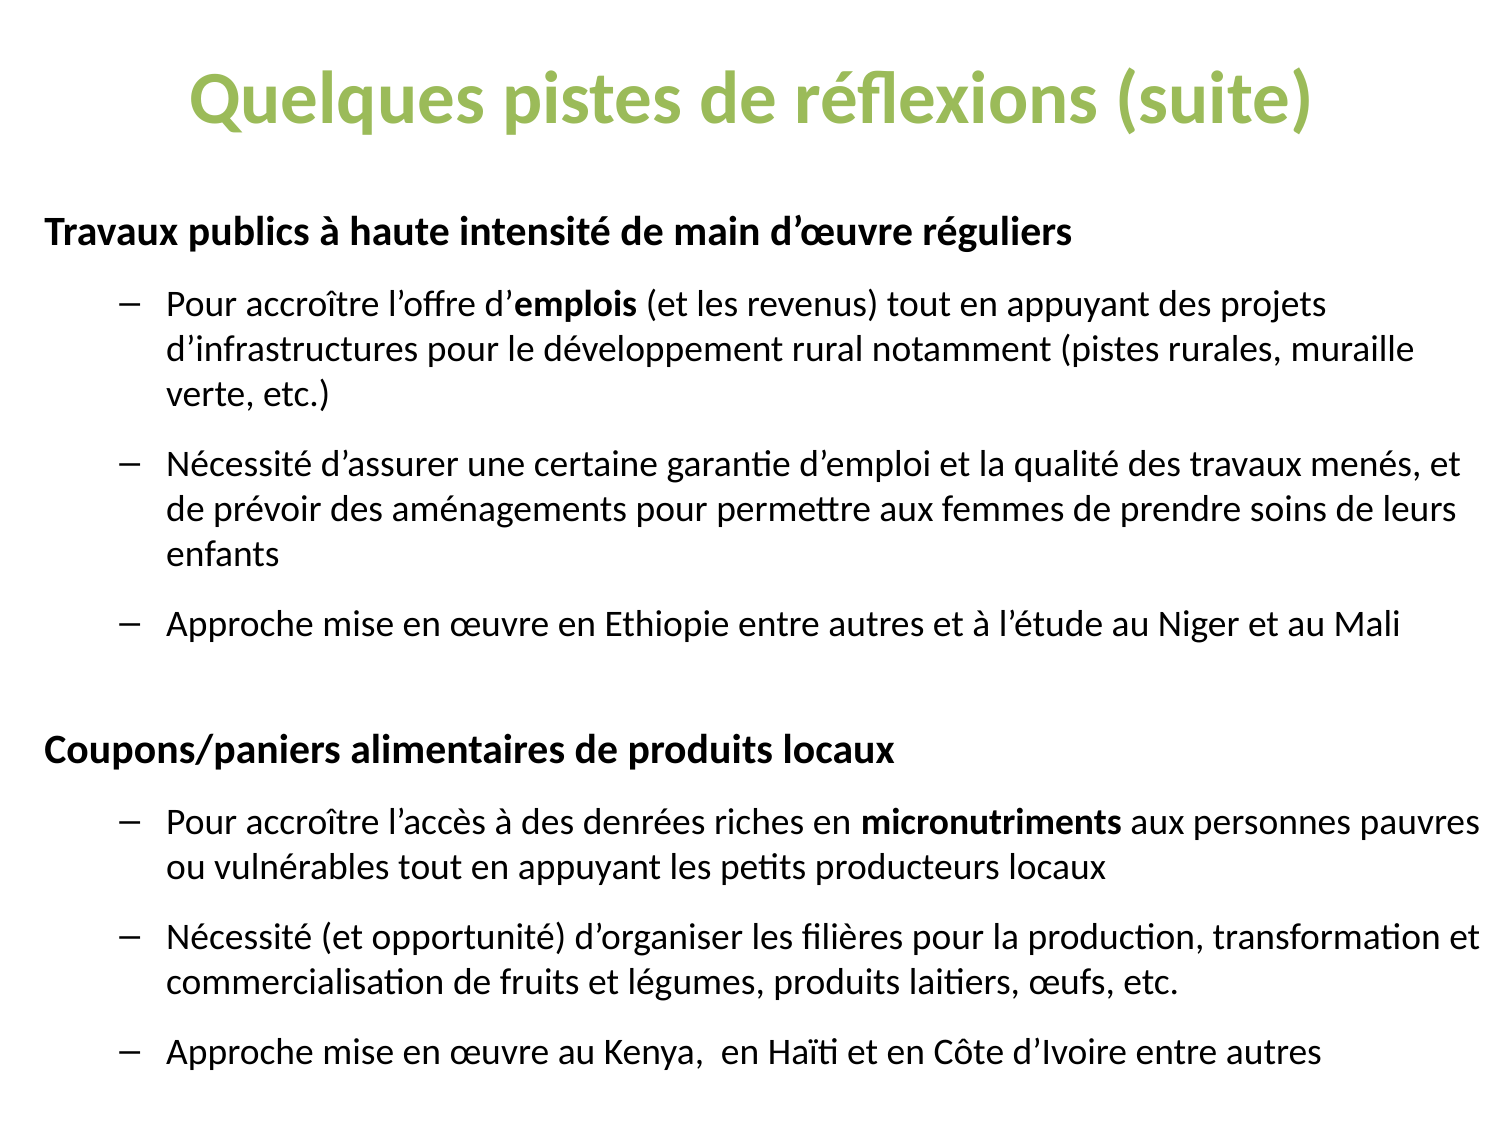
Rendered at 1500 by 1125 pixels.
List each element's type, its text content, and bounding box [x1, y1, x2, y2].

title Quelques pistes de réflexions (suite) [76, 0, 1428, 188]
list Travaux publics à haute intensité de main d’œuvre réguliers Pour accroître l’offre d’emplois (et les revenus) tout en appuyant des projets d’infrastructures pour le développement rural notamment (pistes rurales, muraille verte, etc.) Nécessité d’assurer une certaine garantie d’emploi et la qualité des travaux menés, et de prévoir des aménagements pour permettre aux femmes de prendre soins de leurs enfants Approche mise en œuvre en Ethiopie entre autres et à l’étude au Niger et au Mali Coupons/paniers alimentaires de produits locaux Pour accroître l’accès à des denrées riches en micronutriments aux personnes pauvres ou vulnérables tout en appuyant les petits producteurs locaux Nécessité (et opportunité) d’organiser les filières pour la production, transformation et commercialisation de fruits et légumes, produits laitiers, œufs, etc. Approche mise en œuvre au Kenya, en Haïti et en Côte d’Ivoire entre autres [29, 196, 1500, 1095]
